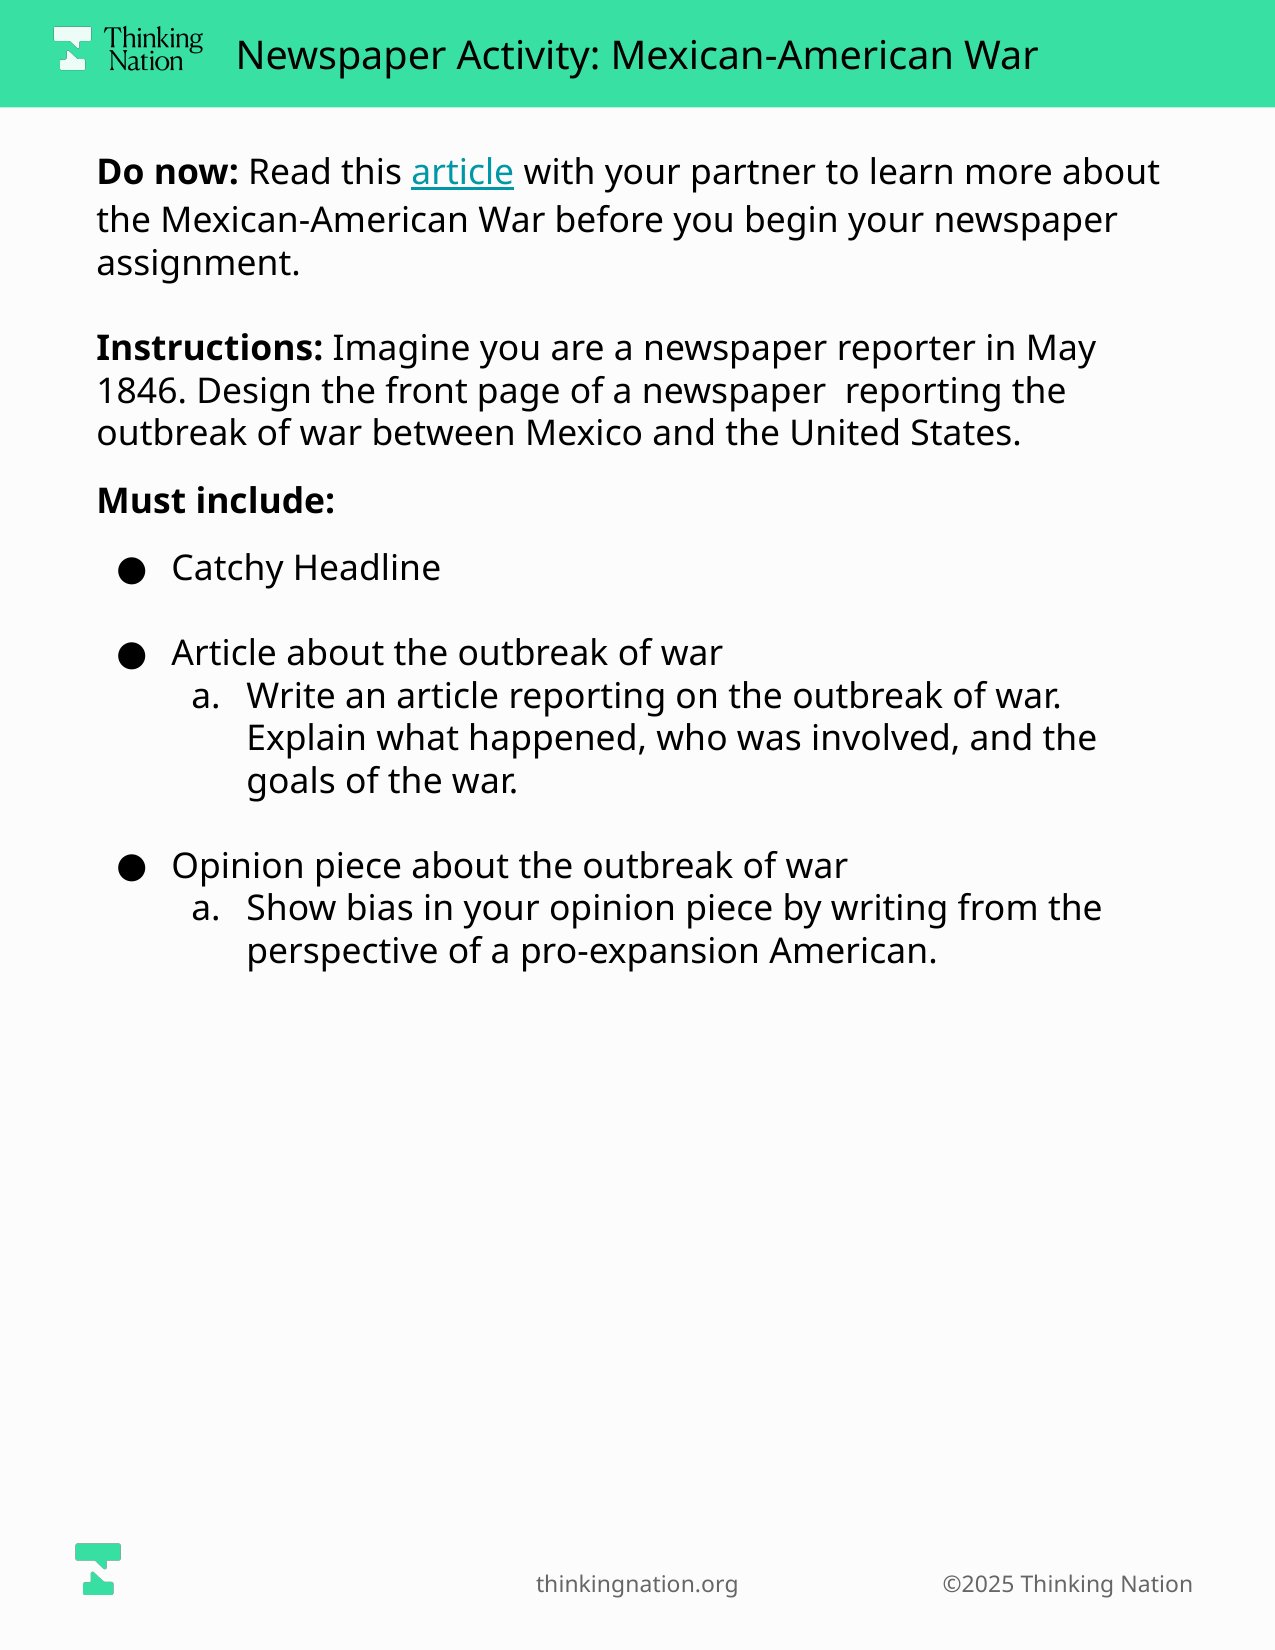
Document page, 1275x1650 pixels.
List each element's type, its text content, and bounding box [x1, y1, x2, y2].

text_box thinkingnation.org [486, 1553, 789, 1605]
picture [62, 1533, 134, 1605]
text_box ©2025 Thinking Nation [907, 1553, 1210, 1605]
text_box Newspaper Activity: Mexican-American War [0, 0, 1275, 108]
picture [36, 12, 208, 84]
text_box Do now: Read this article with your partner to learn more about the Mexican-American War before you begin your newspaper assignment. Instructions: Imagine you are a newspaper reporter in May 1846. Design the front page of a newspaper reporting the outbreak of war between Mexico and the United States. Must include: Catchy Headline Article about the outbreak of war Write an article reporting on the outbreak of war. Explain what happened, who was involved, and the goals of the war. Opinion piece about the outbreak of war Show bias in your opinion piece by writing from the perspective of a pro-expansion American. [81, 134, 1194, 986]
